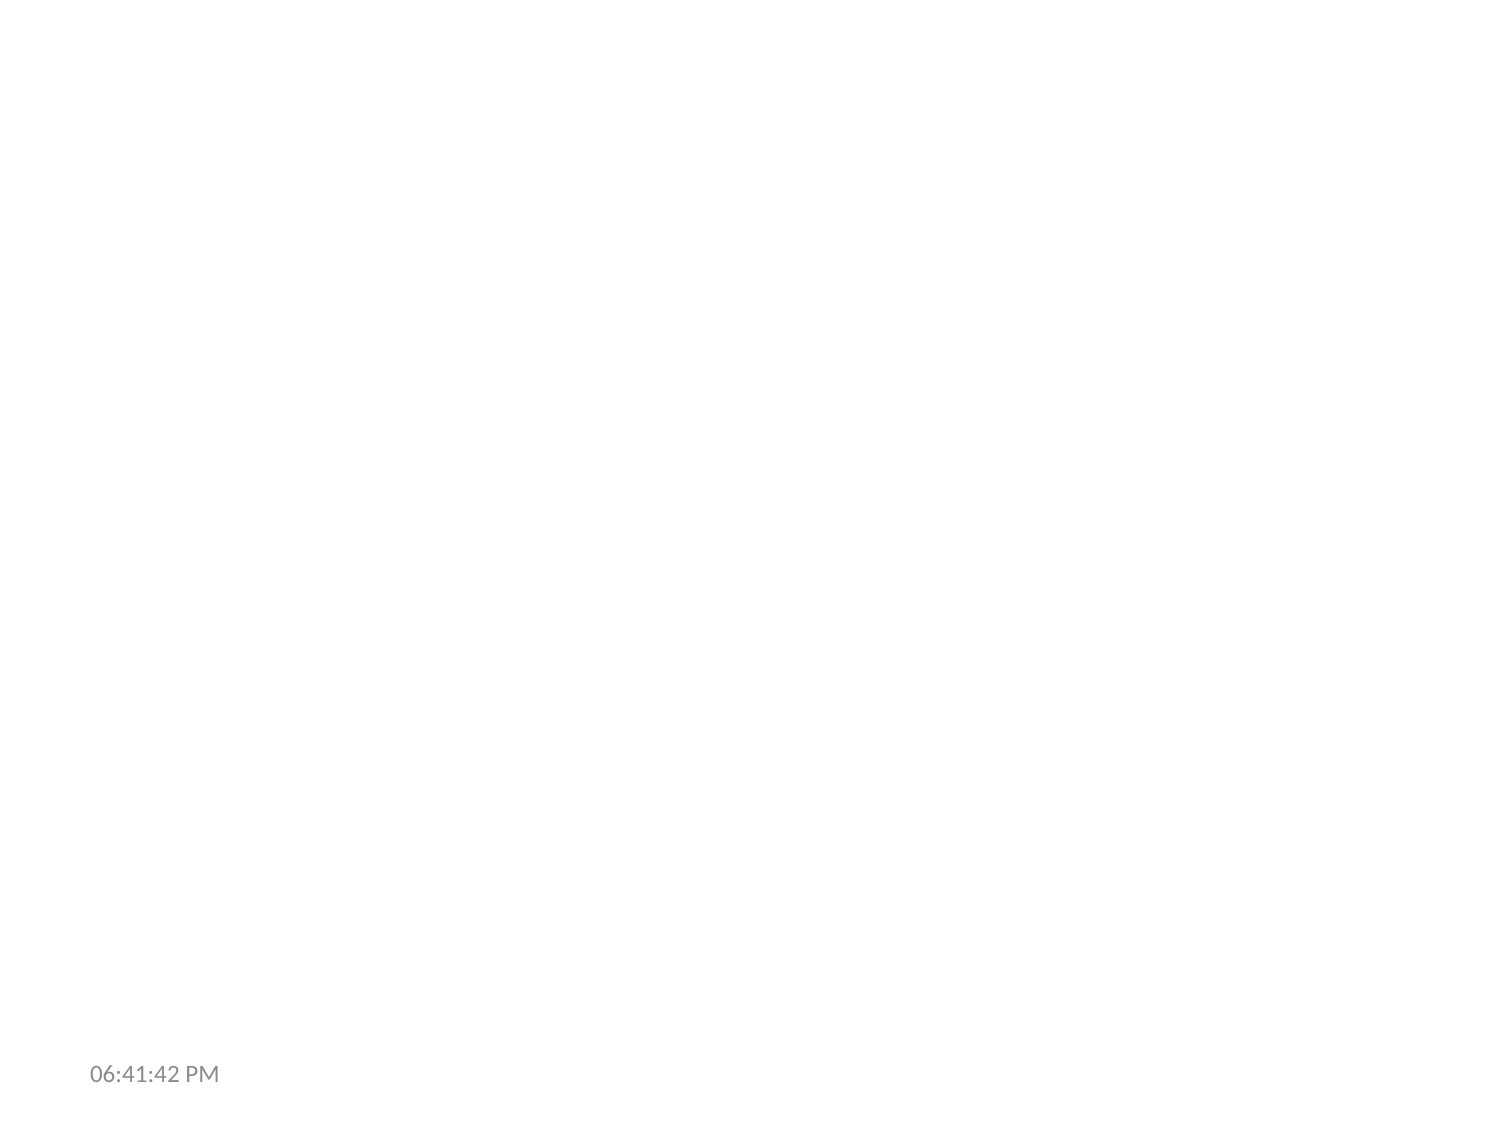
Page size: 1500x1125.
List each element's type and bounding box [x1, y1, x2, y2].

slide_number [75, 1042, 425, 1103]
